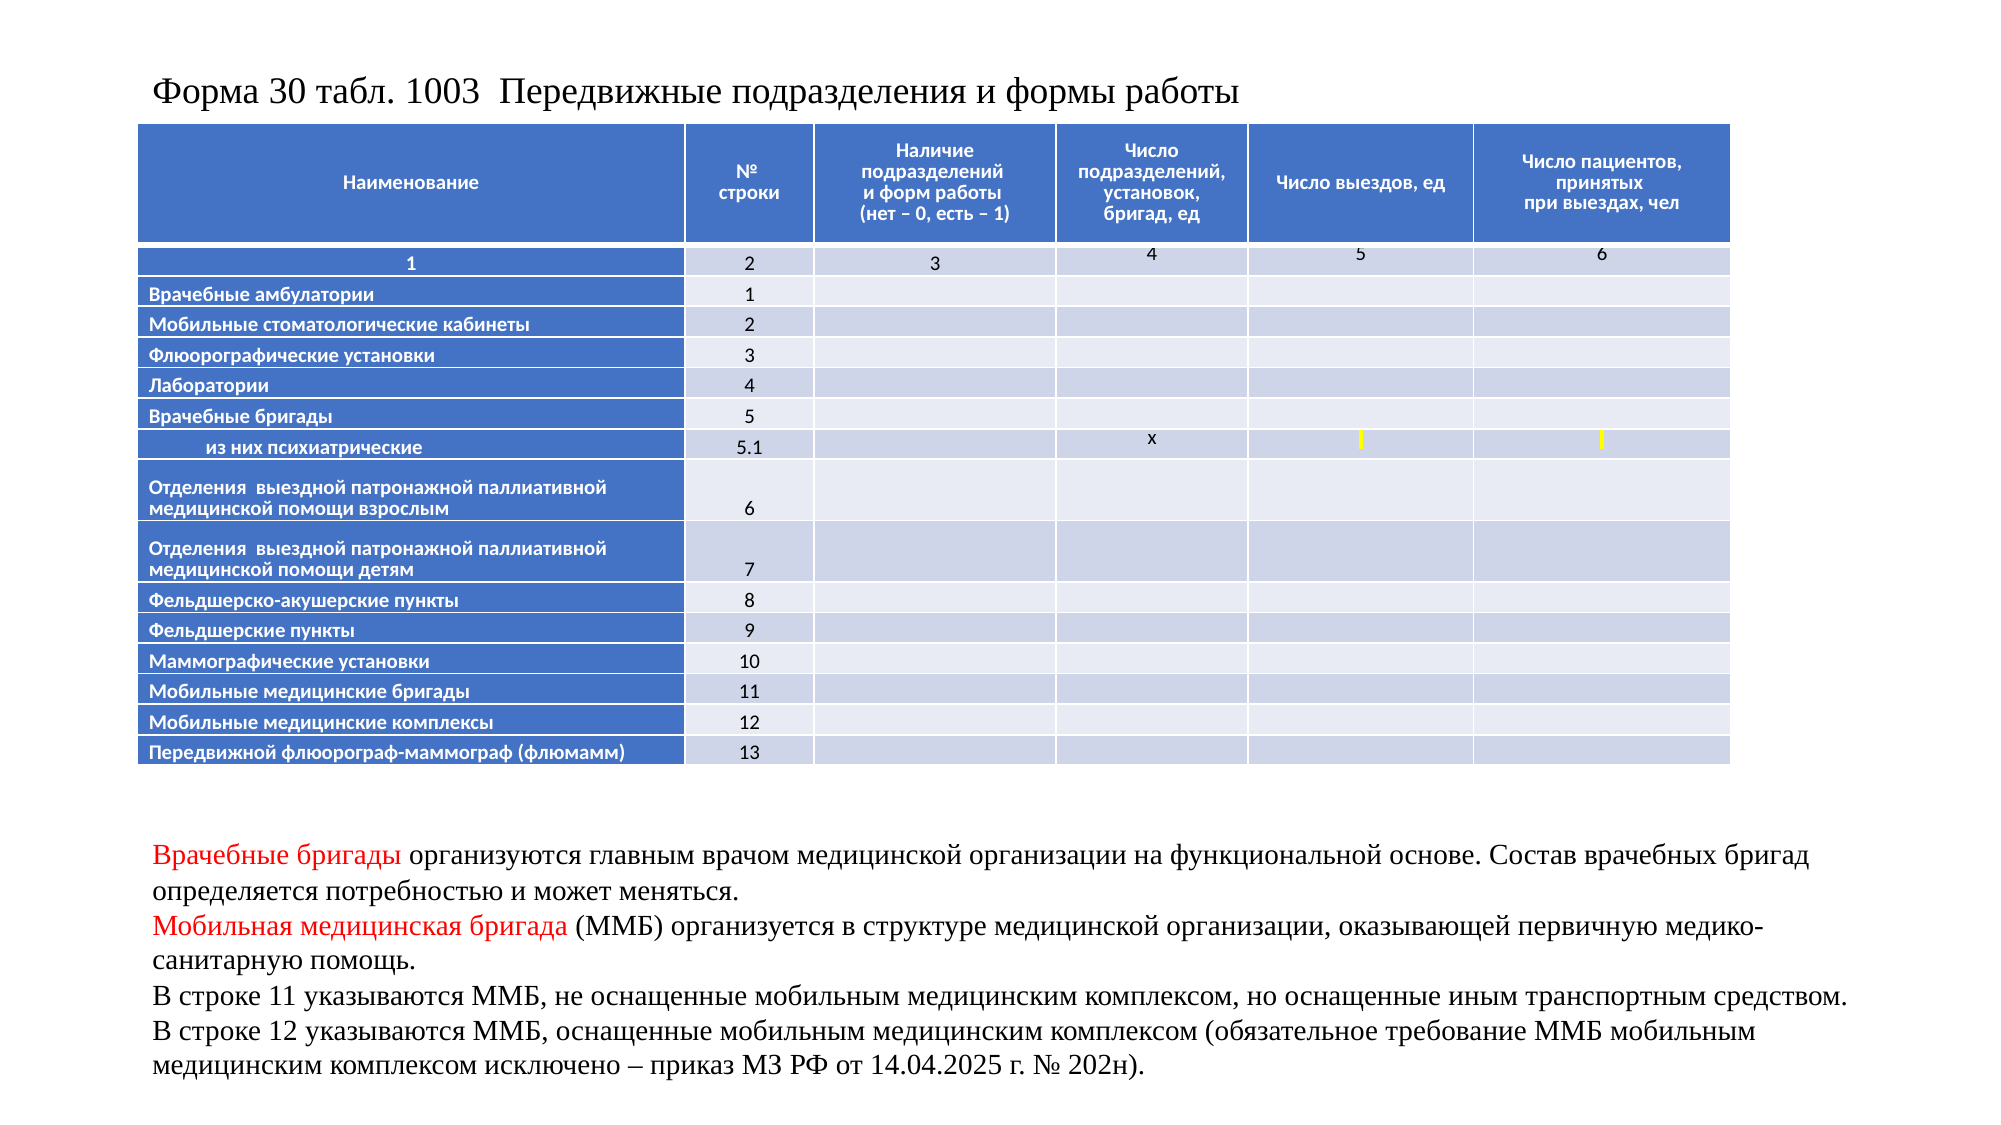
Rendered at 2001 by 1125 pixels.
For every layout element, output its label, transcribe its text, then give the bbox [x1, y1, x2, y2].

table_cell [1474, 705, 1730, 734]
table_cell [1249, 399, 1473, 428]
table_cell [1057, 674, 1247, 703]
table_cell [1057, 399, 1247, 428]
table_cell 5 [686, 399, 813, 428]
table_cell [1249, 368, 1473, 397]
table_cell Отделения выездной патронажной паллиативной медицинской помощи детям [138, 521, 684, 581]
table_cell [1474, 644, 1730, 673]
table_header Наличие подразделений и форм работы (нет – 0, есть – 1) [815, 124, 1055, 242]
table_cell [1249, 613, 1473, 642]
table_header № строки [686, 124, 813, 242]
table_cell [1057, 583, 1247, 612]
table_cell [1249, 277, 1473, 305]
table_cell [815, 368, 1055, 397]
table_cell [1474, 368, 1730, 397]
table_cell Маммографические установки [138, 644, 684, 673]
table_cell из них психиатрические [138, 430, 684, 458]
table_cell [815, 674, 1055, 703]
table_header Число выездов, ед [1249, 124, 1473, 242]
table_cell 10 [686, 644, 813, 673]
table_cell [815, 399, 1055, 428]
table_cell [1057, 307, 1247, 336]
table_cell [815, 277, 1055, 305]
table_cell [1057, 368, 1247, 397]
table_cell Лаборатории [138, 368, 684, 397]
table_cell [1249, 460, 1473, 520]
table_cell 5 [1249, 248, 1473, 275]
text_box Врачебные бригады организуются главным врачом медицинской организации на функциональной основе. Состав врачебных бригад определяется потребностью и может меняться. Мобильная медицинская бригада (ММБ) организуется в структуре медицинской организации, оказывающей первичную медико-санитарную помощь. В строке 11 указываются ММБ, не оснащенные мобильным медицинским комплексом, но оснащенные иным транспортным средством. В строке 12 указываются ММБ, оснащенные мобильным медицинским комплексом (обязательное требование ММБ мобильным медицинским комплексом исключено – приказ МЗ РФ от 14.04.2025 г. № 202н). [137, 828, 1896, 1123]
table_cell [1474, 307, 1730, 336]
table_cell Фельдшерские пункты [138, 613, 684, 642]
table_cell [1057, 705, 1247, 734]
table_cell 9 [686, 613, 813, 642]
table_header Число подразделений, установок, бригад, ед [1057, 124, 1247, 242]
table_cell 12 [686, 705, 813, 734]
table_cell [1057, 613, 1247, 642]
table_cell Флюорографические установки [138, 338, 684, 367]
table_cell [1249, 674, 1473, 703]
title Форма 30 табл. 1003 Передвижные подразделения и формы работы [137, 59, 1863, 123]
table_cell х [1057, 430, 1247, 458]
table_cell [1474, 277, 1730, 305]
table_cell [1249, 307, 1473, 336]
table_cell 3 [686, 338, 813, 367]
table_header Наименование [138, 124, 684, 242]
table_cell [815, 583, 1055, 612]
table_cell [815, 613, 1055, 642]
table_cell [1474, 521, 1730, 581]
table_cell [815, 644, 1055, 673]
table_cell [1057, 277, 1247, 305]
table_cell [815, 736, 1055, 764]
table_cell [815, 705, 1055, 734]
table_cell [815, 430, 1055, 458]
table_cell Передвижной флюорограф-маммограф (флюмамм) [138, 736, 684, 764]
table_cell [1057, 338, 1247, 367]
table_cell 6 [1474, 248, 1730, 275]
table_cell Отделения выездной патронажной паллиативной медицинской помощи взрослым [138, 460, 684, 520]
table_cell Врачебные бригады [138, 399, 684, 428]
table_cell 11 [686, 674, 813, 703]
table_cell [815, 521, 1055, 581]
table_cell 5.1 [686, 430, 813, 458]
table_cell 1 [138, 248, 684, 275]
table_cell Мобильные медицинские комплексы [138, 705, 684, 734]
table_cell Мобильные медицинские бригады [138, 674, 684, 703]
table_cell Врачебные амбулатории [138, 277, 684, 305]
table_cell [1057, 521, 1247, 581]
table_cell [1249, 521, 1473, 581]
table_cell [1249, 583, 1473, 612]
table_cell [1474, 674, 1730, 703]
table_cell Фельдшерско-акушерские пункты [138, 583, 684, 612]
table_cell 13 [686, 736, 813, 764]
table_cell [1249, 736, 1473, 764]
table_cell 1 [686, 277, 813, 305]
table_cell 8 [686, 583, 813, 612]
table_cell [1249, 430, 1473, 458]
table_cell [1474, 460, 1730, 520]
table_cell [1057, 460, 1247, 520]
table_cell [1474, 736, 1730, 764]
table_cell 6 [686, 460, 813, 520]
table_header Число пациентов, принятых при выездах, чел [1474, 124, 1730, 242]
table_cell 4 [1057, 248, 1247, 275]
table_cell 2 [686, 248, 813, 275]
table_cell [815, 460, 1055, 520]
table_cell [1474, 613, 1730, 642]
table_cell [1474, 338, 1730, 367]
table_cell [1474, 430, 1730, 458]
table_cell 4 [686, 368, 813, 397]
table_cell [1057, 644, 1247, 673]
table_cell [1474, 399, 1730, 428]
table_cell [1249, 338, 1473, 367]
table_cell [1474, 583, 1730, 612]
table_cell [1249, 705, 1473, 734]
table_cell [1249, 644, 1473, 673]
table_cell 7 [686, 521, 813, 581]
table_cell 3 [815, 248, 1055, 275]
table_cell [1057, 736, 1247, 764]
table_cell 2 [686, 307, 813, 336]
table_cell [815, 338, 1055, 367]
table_cell Мобильные стоматологические кабинеты [138, 307, 684, 336]
table_cell [815, 307, 1055, 336]
